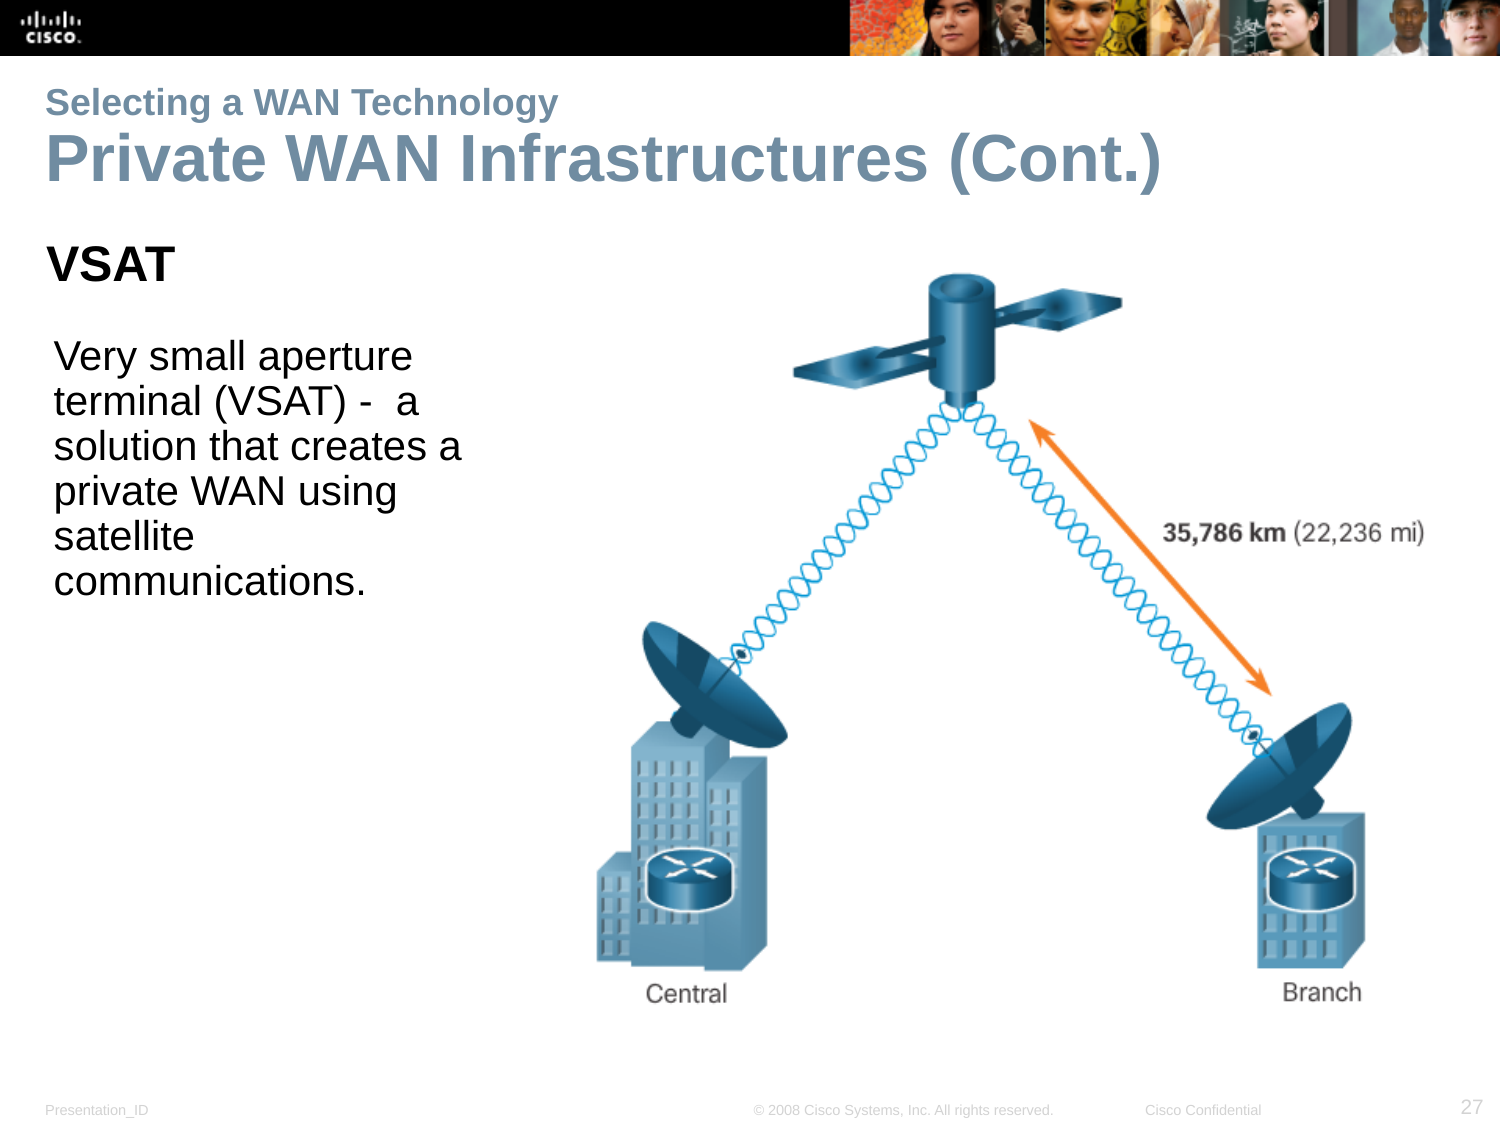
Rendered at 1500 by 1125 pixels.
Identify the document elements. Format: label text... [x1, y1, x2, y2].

text_box Very small aperture terminal (VSAT) - a solution that creates a private WAN using satellite communications. [38, 327, 518, 612]
text_box VSAT [31, 230, 470, 300]
picture [561, 262, 1439, 1029]
title Selecting a WAN Technology Private WAN Infrastructures (Cont.) [31, 64, 1471, 203]
picture [0, 0, 1500, 56]
